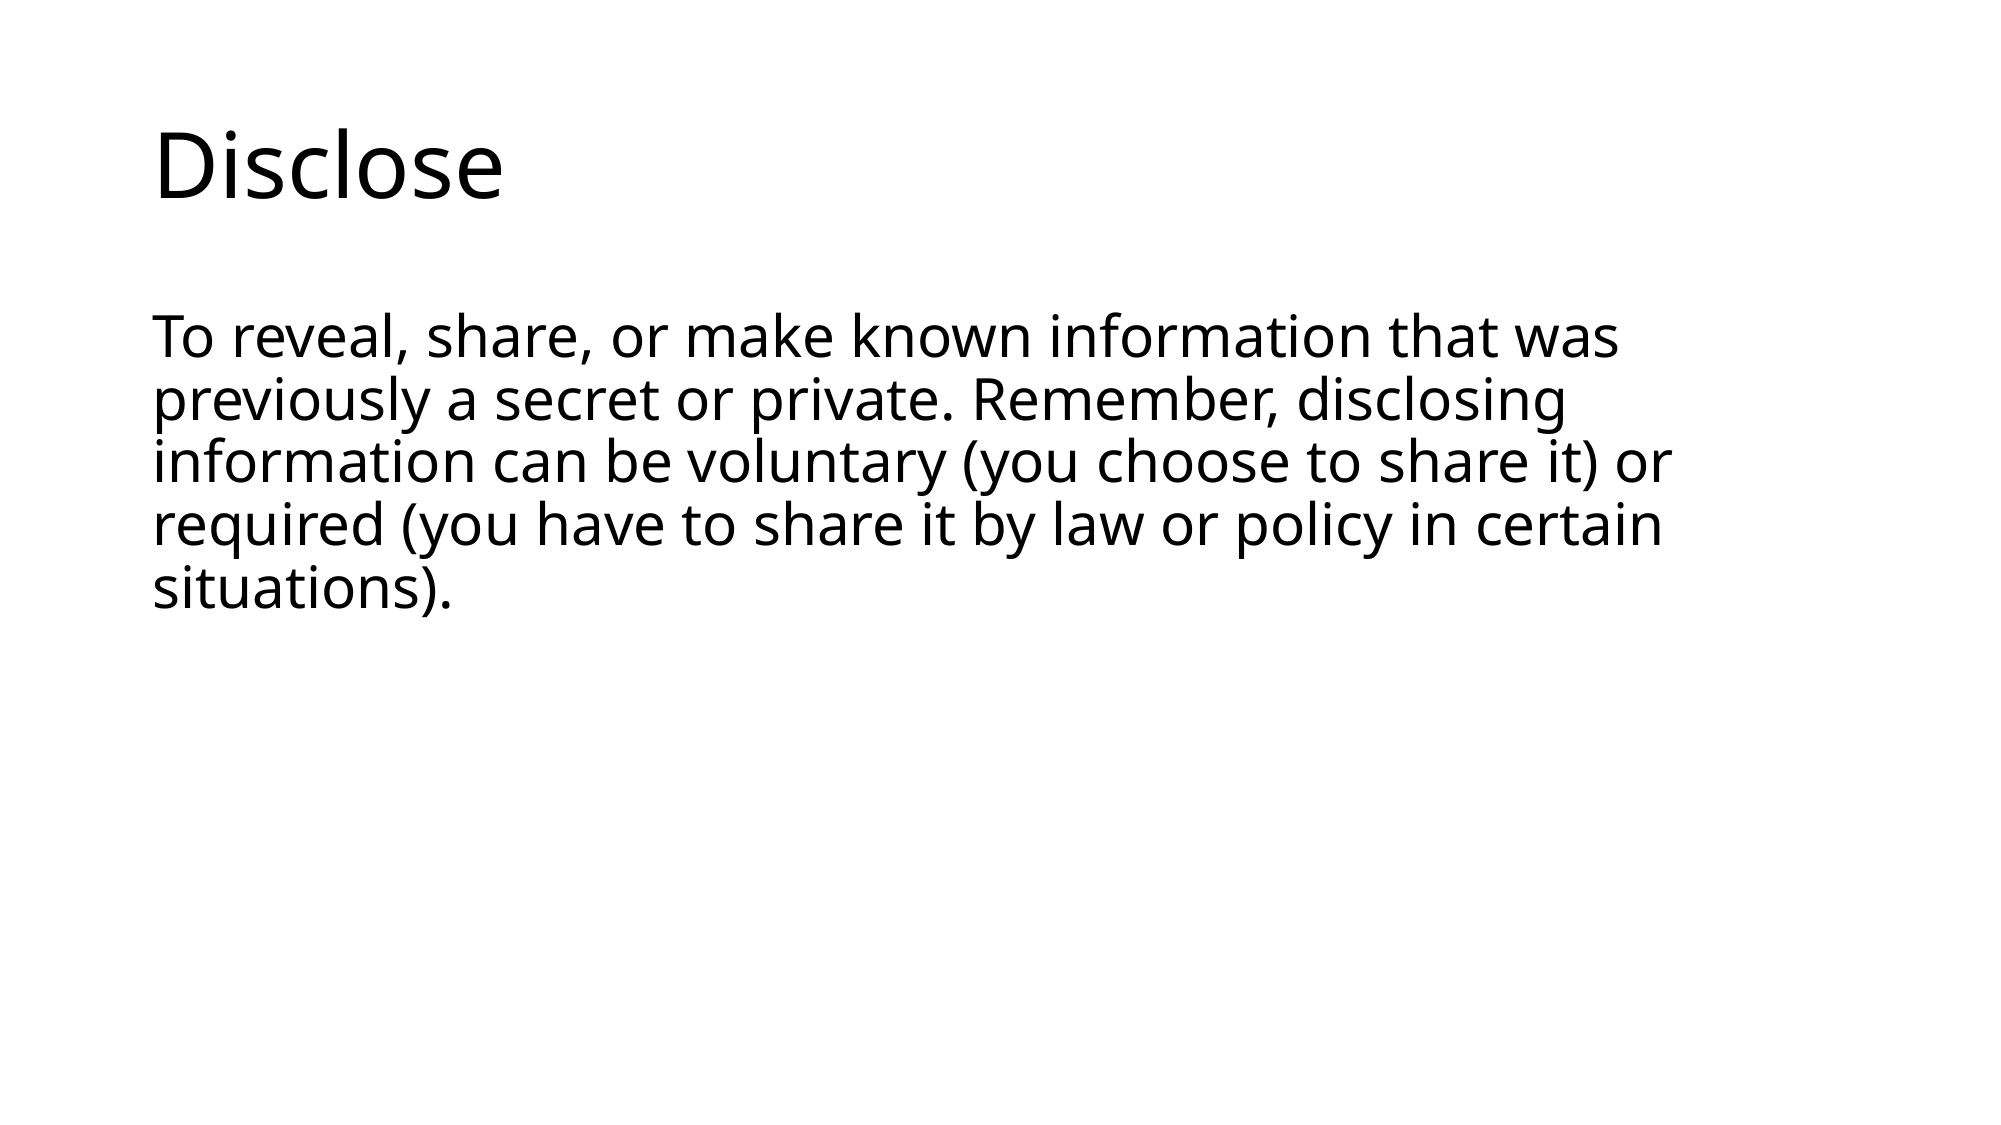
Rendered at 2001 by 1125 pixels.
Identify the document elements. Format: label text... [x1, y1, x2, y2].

list To reveal, share, or make known information that was previously a secret or private. Remember, disclosing information can be voluntary (you choose to share it) or required (you have to share it by law or policy in certain situations). [137, 299, 1863, 1014]
title Disclose [137, 59, 1863, 278]
